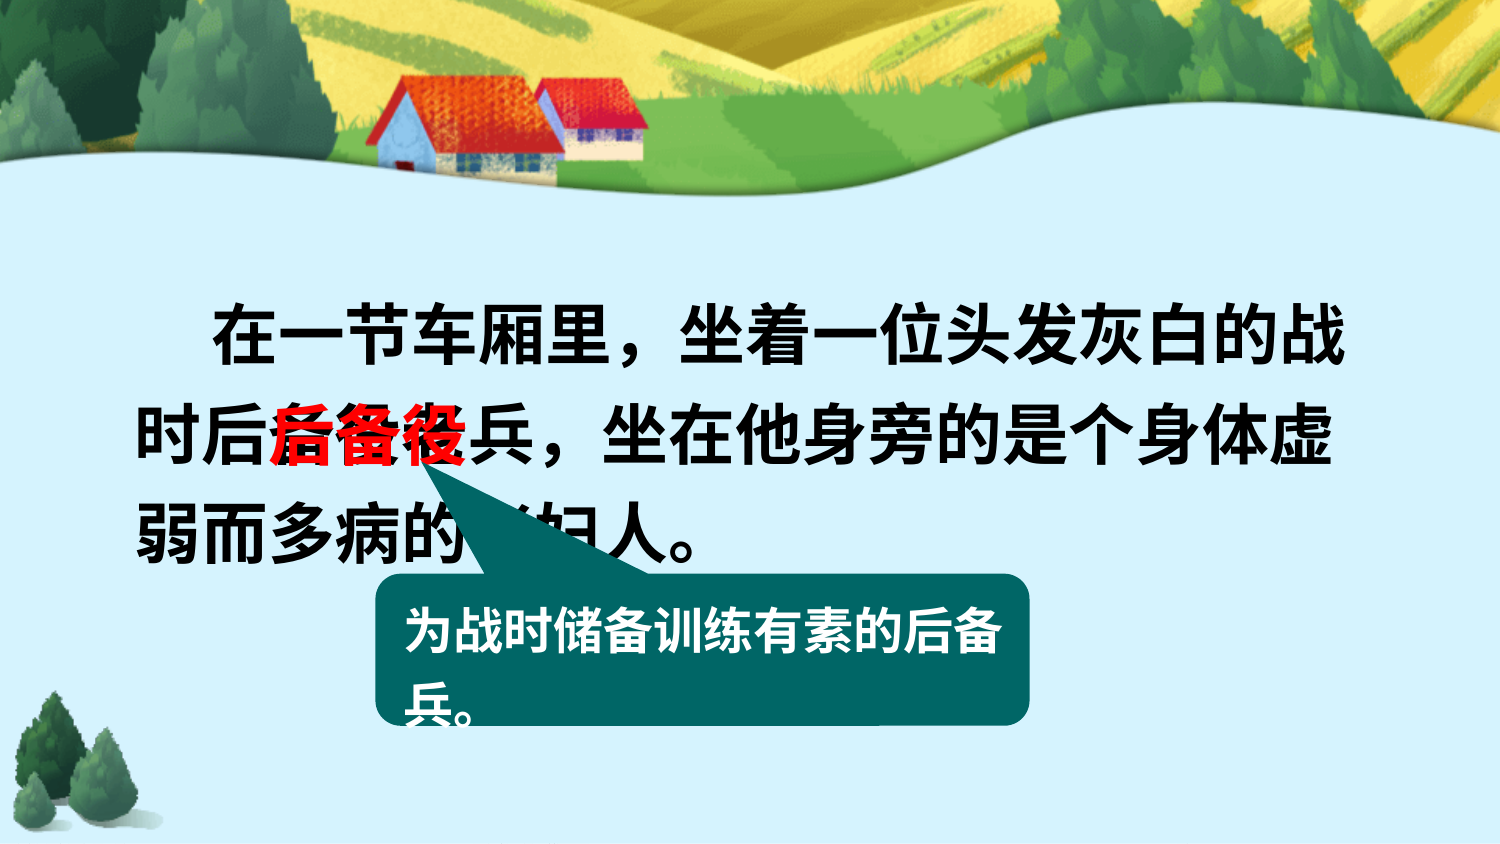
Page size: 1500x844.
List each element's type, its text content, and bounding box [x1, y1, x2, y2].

text_box 后备役 [253, 366, 487, 481]
picture [0, 664, 179, 844]
text_box 在一节车厢里，坐着一位头发灰白的战时后备役老兵，坐在他身旁的是个身体虚弱而多病的老妇人。 [119, 265, 1381, 580]
picture [0, 0, 1500, 436]
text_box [375, 573, 1030, 734]
